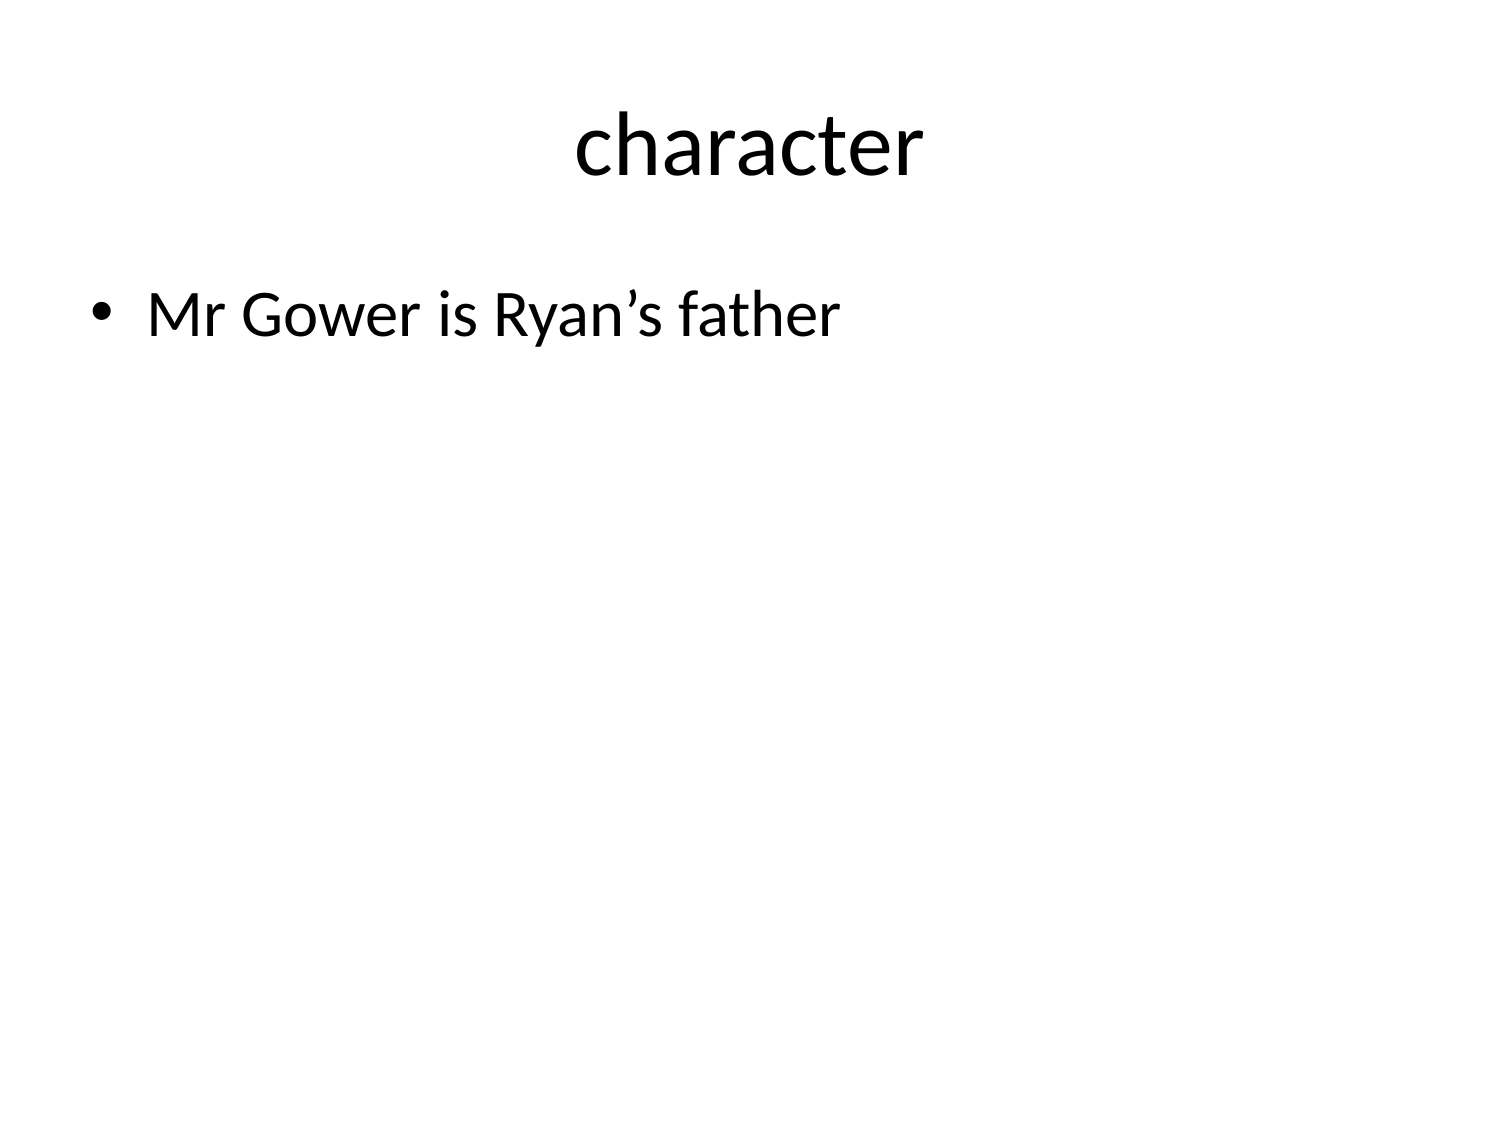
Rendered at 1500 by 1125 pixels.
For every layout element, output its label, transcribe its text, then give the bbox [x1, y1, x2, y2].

title character [75, 45, 1425, 233]
list Mr Gower is Ryan’s father [75, 262, 1425, 1005]
